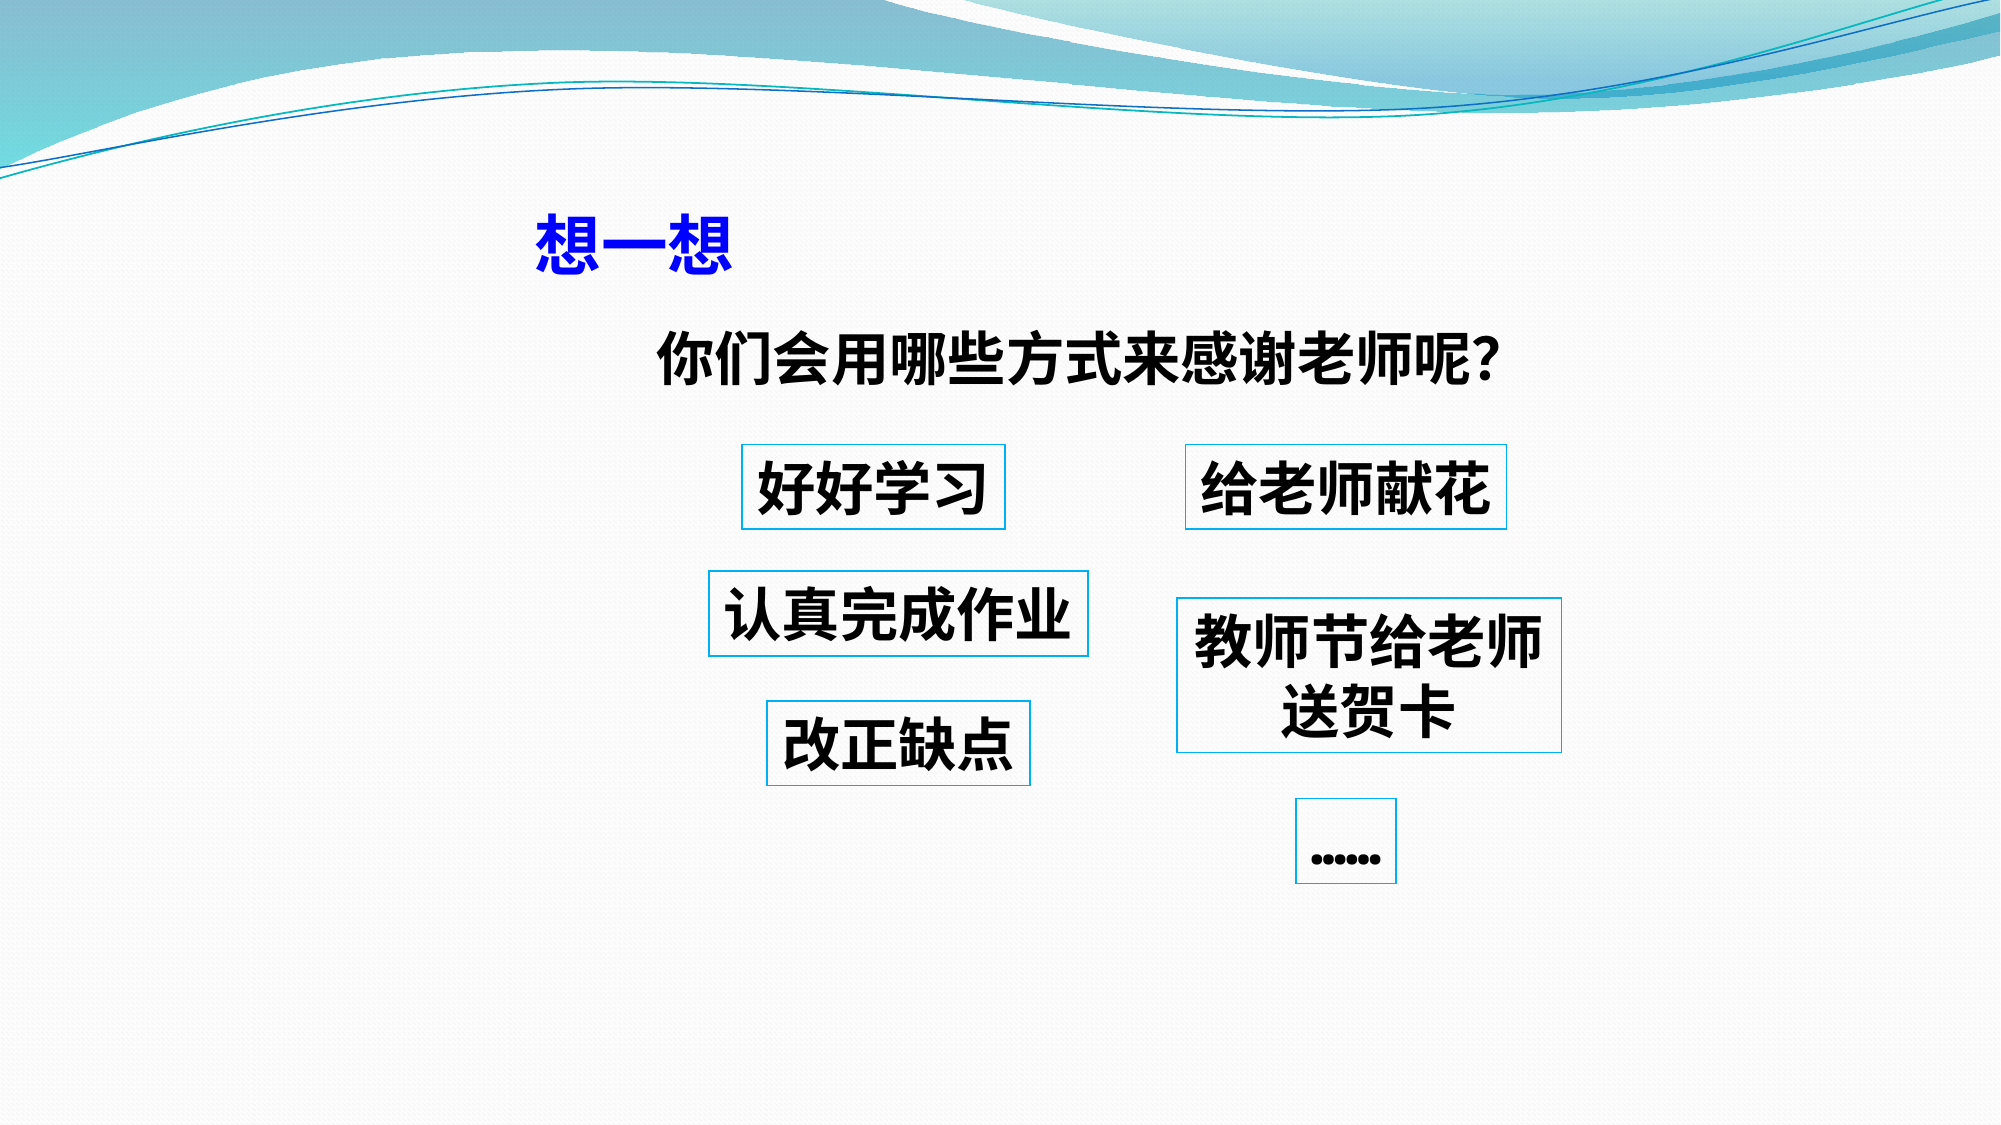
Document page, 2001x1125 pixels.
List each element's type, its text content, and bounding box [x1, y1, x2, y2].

text_box 认真完成作业 [708, 571, 1089, 656]
text_box 想一想 [519, 196, 750, 292]
text_box …… [1296, 798, 1396, 884]
text_box 给老师献花 [1185, 444, 1507, 529]
text_box 改正缺点 [767, 701, 1030, 786]
text_box 好好学习 [742, 444, 1005, 529]
text_box 你们会用哪些方式来感谢老师呢？ [574, 314, 1638, 400]
text_box 教师节给老师送贺卡 [1177, 597, 1562, 753]
